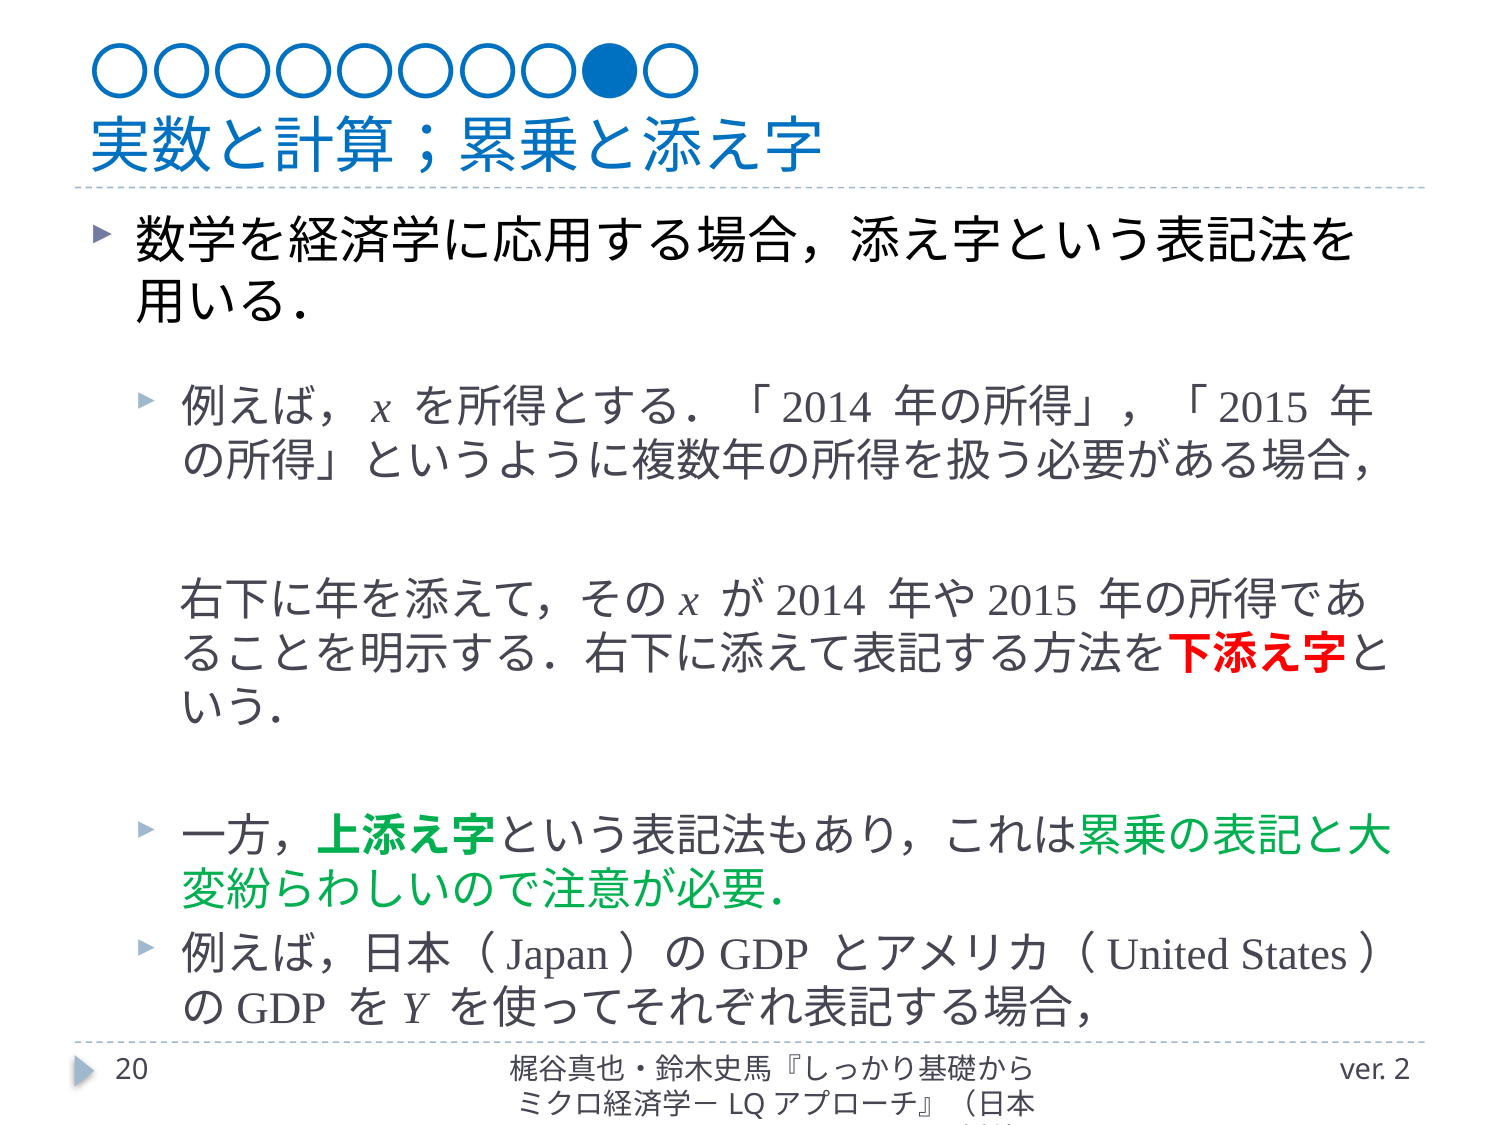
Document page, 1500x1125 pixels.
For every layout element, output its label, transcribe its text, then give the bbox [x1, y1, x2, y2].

slide_number 20 [100, 1042, 426, 1103]
footer 梶谷真也・鈴木史馬『しっかり基礎からミクロ経済学－LQアプローチ』（日本評論社） [475, 1042, 1050, 1103]
title 〇〇〇〇〇〇〇〇●〇 実数と計算；累乗と添え字 [75, 24, 1425, 188]
slide_number ver. 2 [1050, 1042, 1426, 1103]
